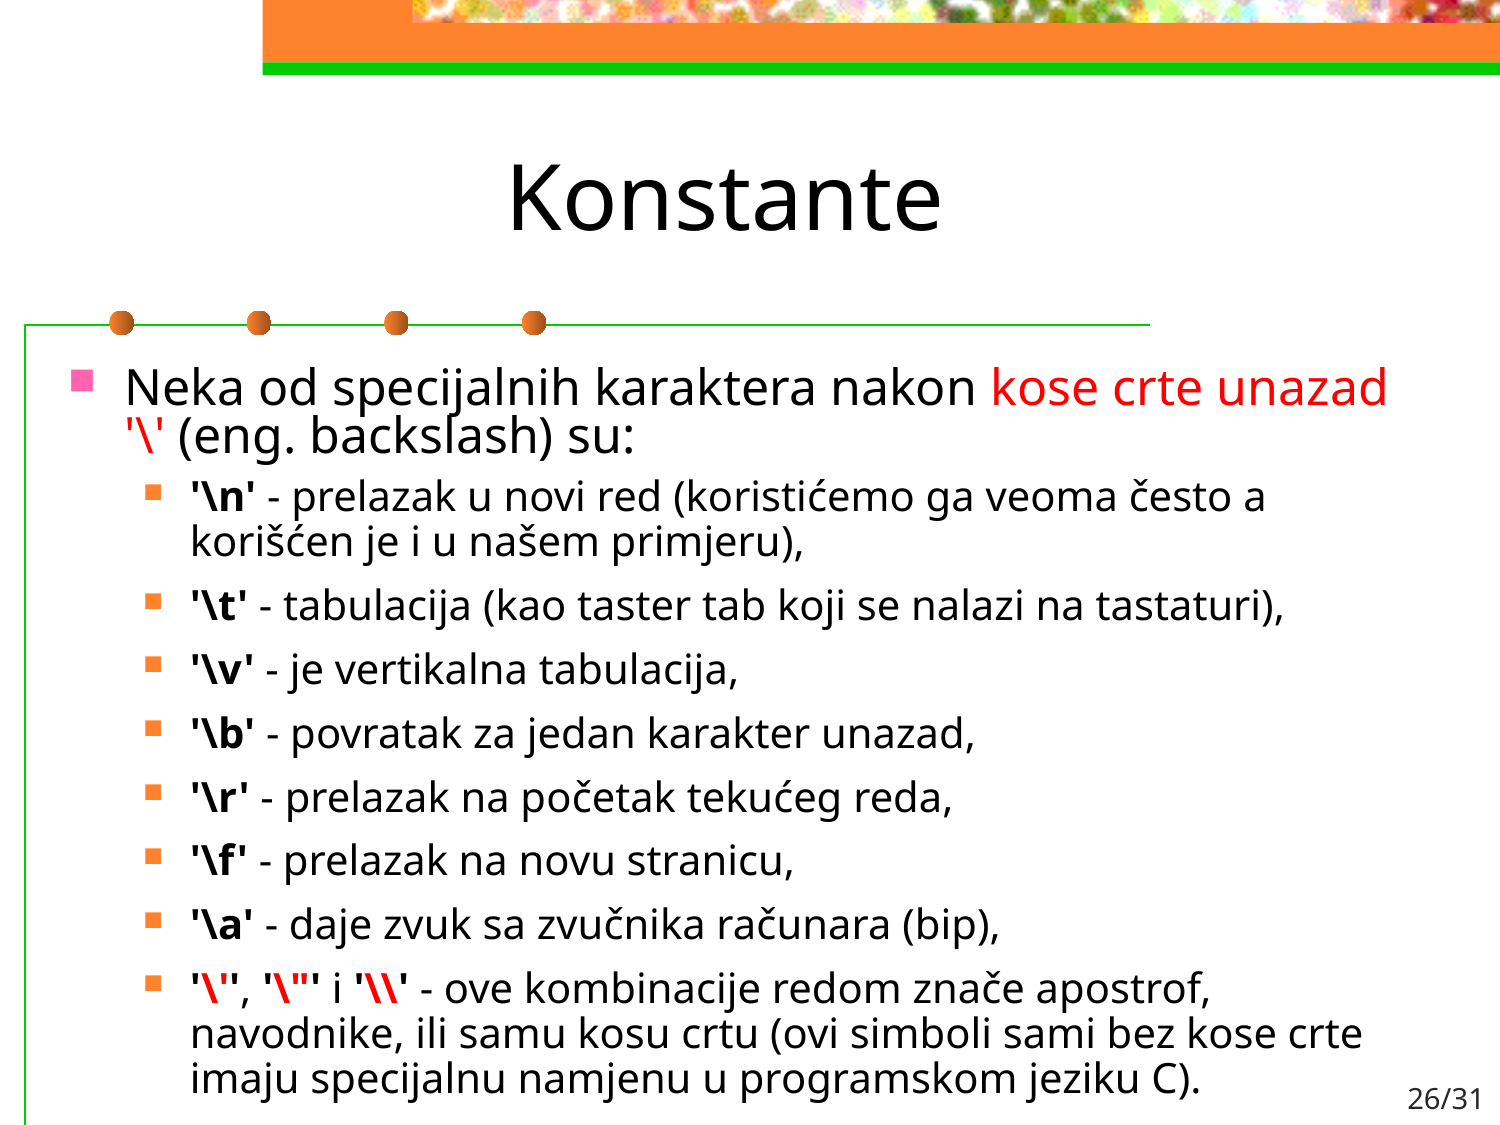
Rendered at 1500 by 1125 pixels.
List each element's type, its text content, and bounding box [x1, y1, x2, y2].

list Neka od specijalnih karaktera nakon kose crte unazad '\' (eng. backslash) su: '\n' - prelazak u novi red (koristićemo ga veoma često a korišćen je i u našem primjeru), '\t' - tabulacija (kao taster tab koji se nalazi na tastaturi), '\v' - je vertikalna tabulacija, '\b' - povratak za jedan karakter unazad, '\r' - prelazak na početak tekućeg reda, '\f' - prelazak na novu stranicu, '\a' - daje zvuk sa zvučnika računara (bip), '\'', '\"' i '\\' - ove kombinacije redom znače apostrof, navodnike, ili samu kosu crtu (ovi simboli sami bez kose crte imaju specijalnu namjenu u programskom jeziku C). [53, 360, 1437, 1035]
picture [412, 0, 1500, 23]
text_box 26/31 [1374, 1072, 1500, 1123]
title Konstante [87, 99, 1363, 288]
